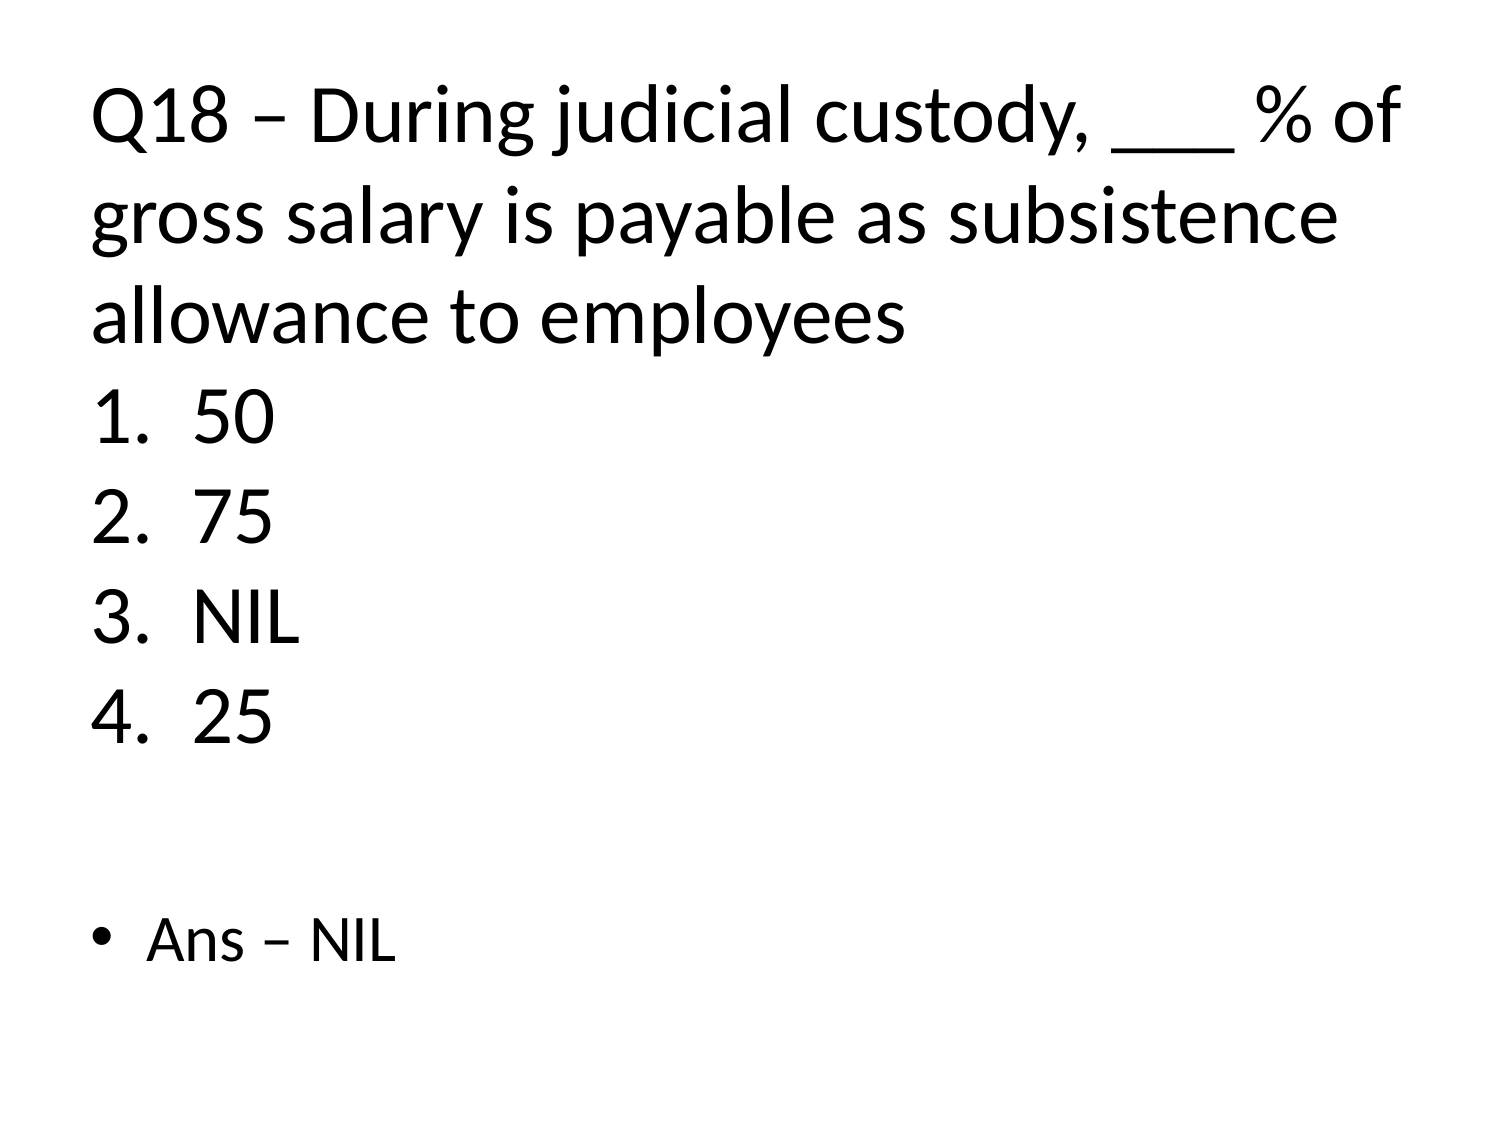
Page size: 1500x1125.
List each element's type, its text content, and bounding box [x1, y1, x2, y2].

list Ans – NIL [75, 887, 1425, 1005]
title Q18 – During judicial custody, ___ % of gross salary is payable as subsistence allowance to employees 1. 50 2. 75 3. NIL 4. 25 [75, 45, 1425, 775]
